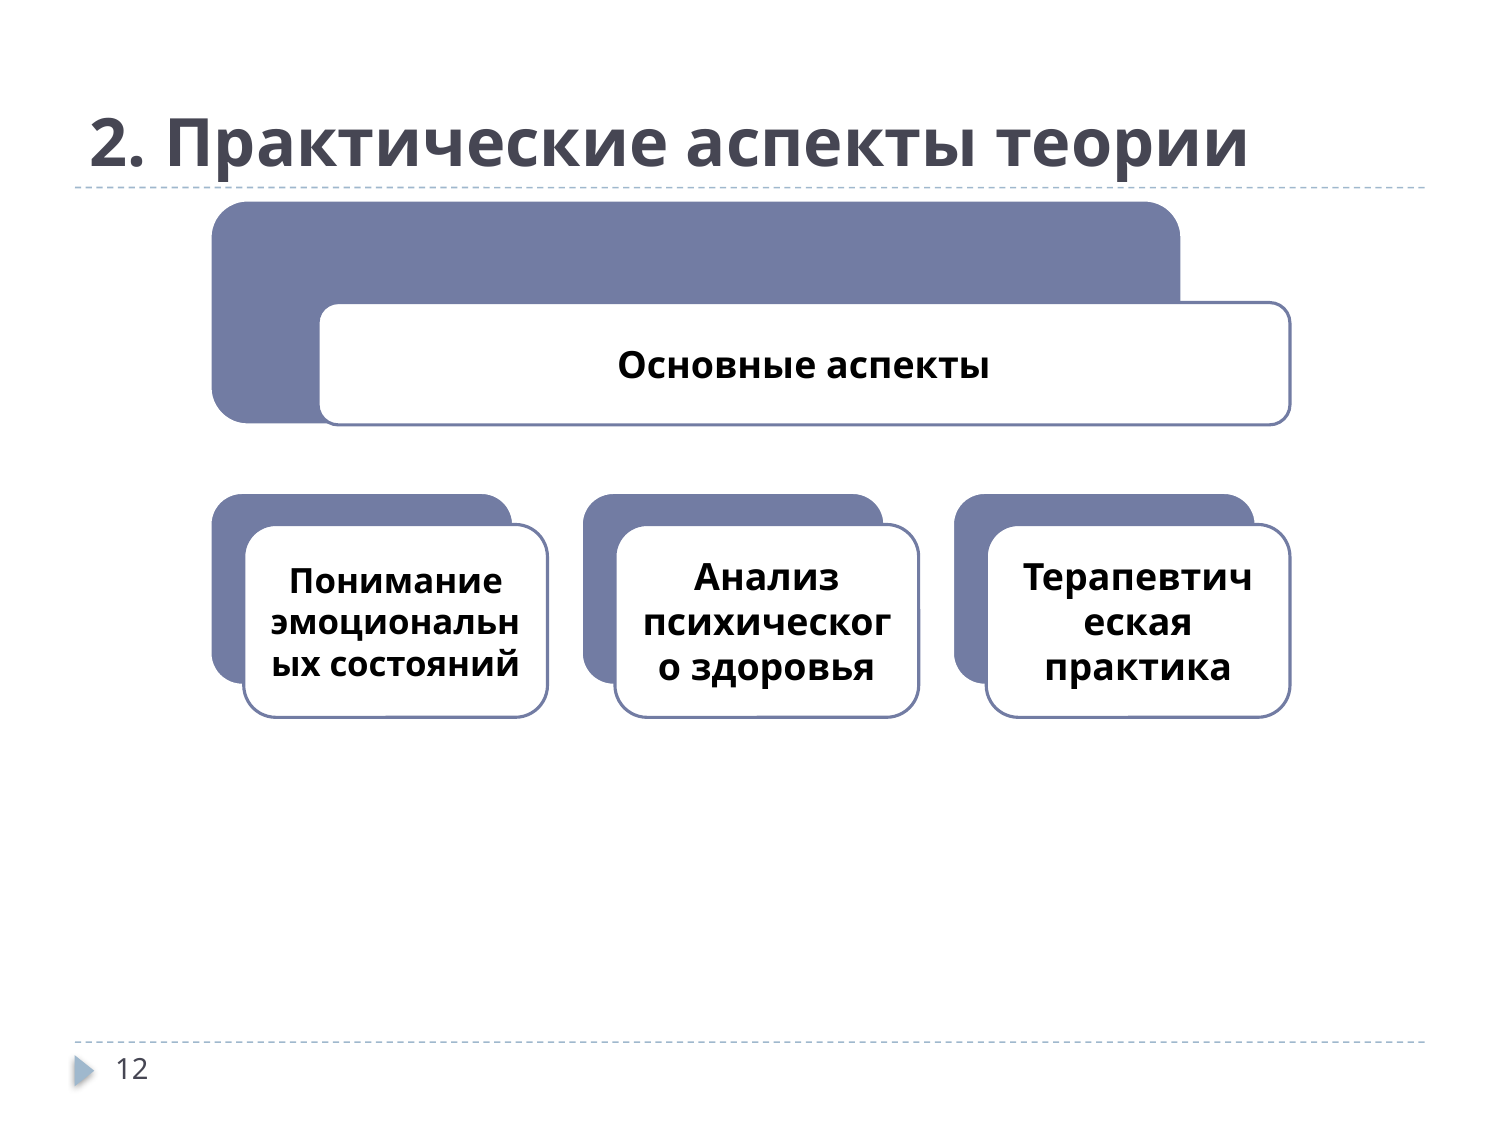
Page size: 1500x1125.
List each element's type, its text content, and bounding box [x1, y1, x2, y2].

slide_number 12 [100, 1042, 426, 1103]
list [74, 199, 1426, 1011]
title 2. Практические аспекты теории [75, 24, 1425, 188]
